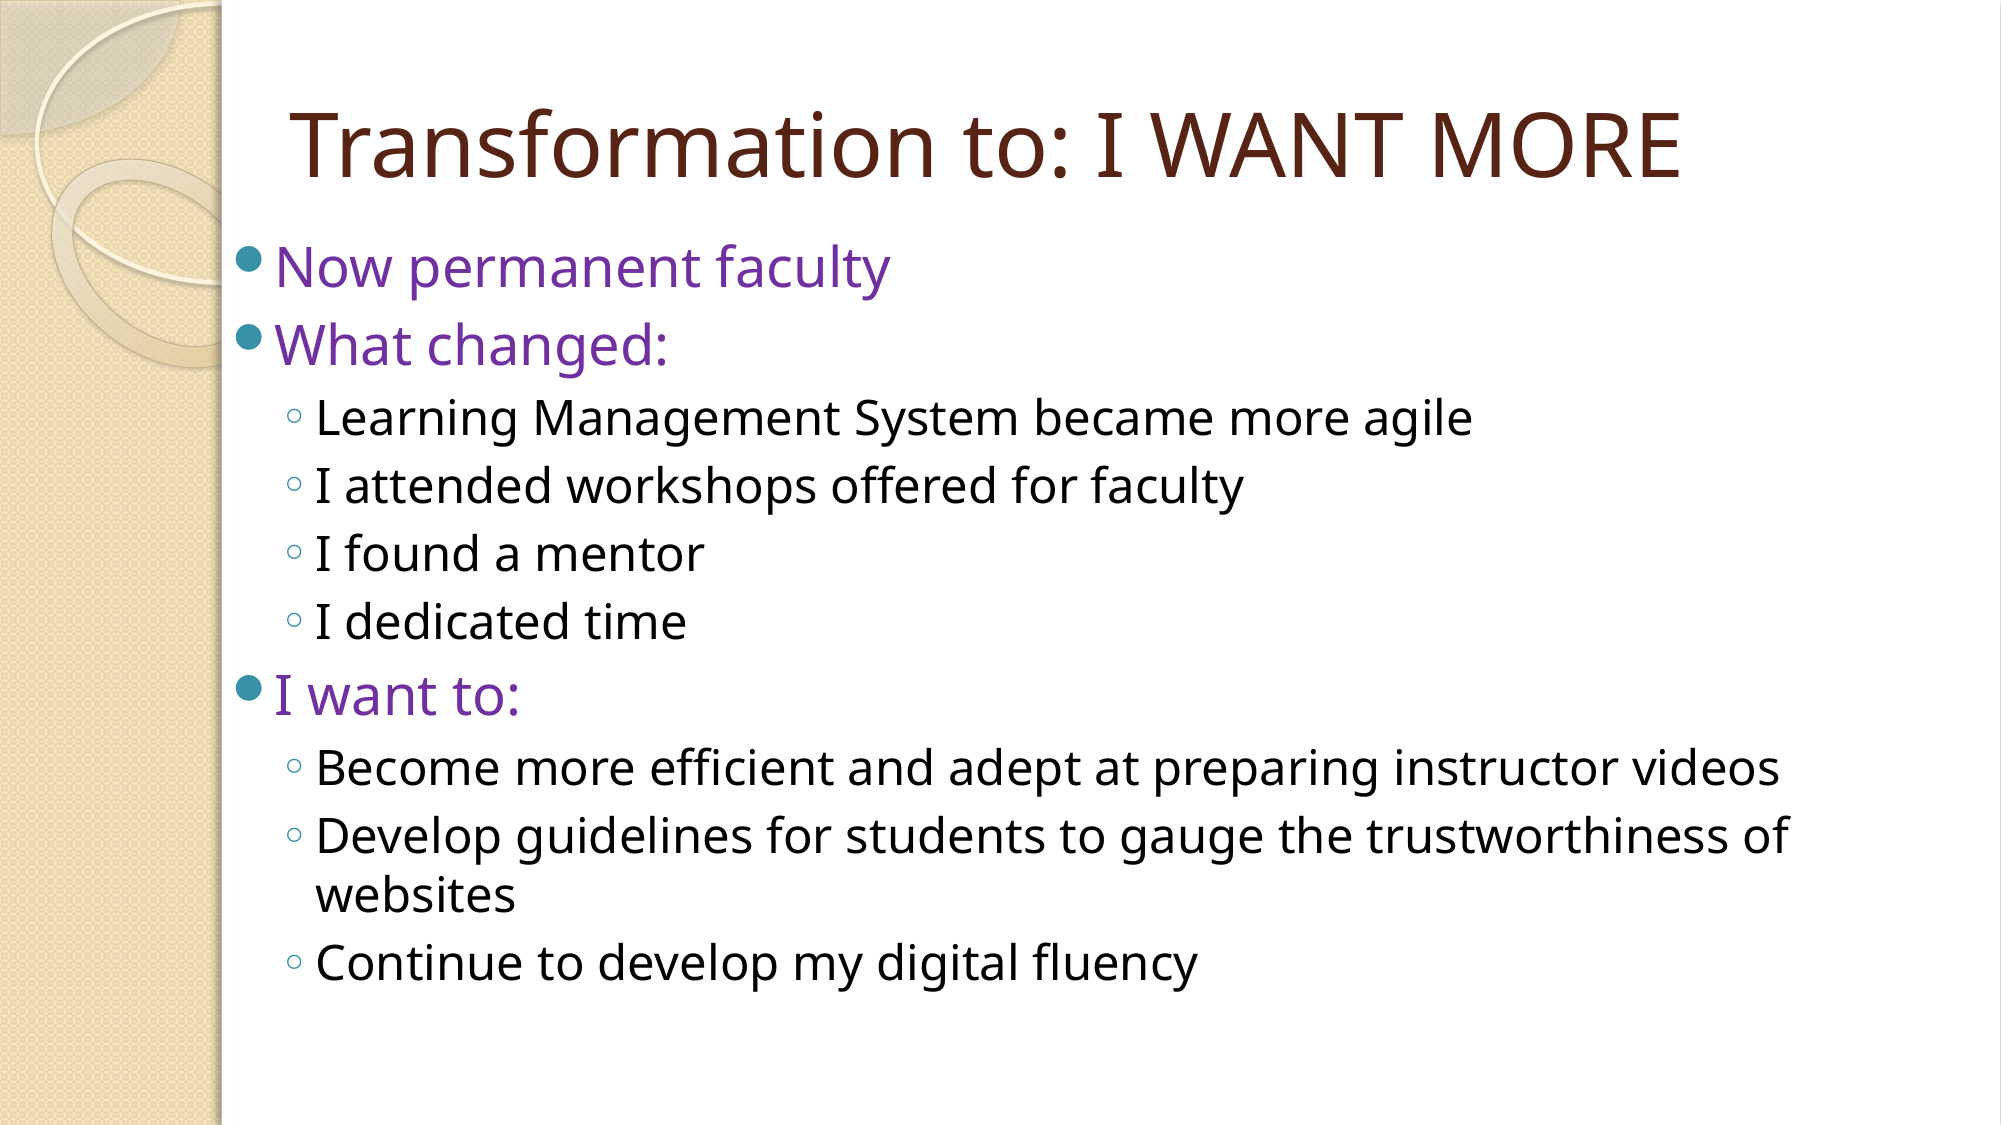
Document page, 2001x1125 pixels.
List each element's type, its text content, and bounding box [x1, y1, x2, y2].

list Now permanent faculty What changed: Learning Management System became more agile I attended workshops offered for faculty I found a mentor I dedicated time I want to: Become more efficient and adept at preparing instructor videos Develop guidelines for students to gauge the trustworthiness of websites Continue to develop my digital fluency [205, 224, 1863, 1014]
title Transformation to: I WANT MORE [275, 59, 2000, 225]
